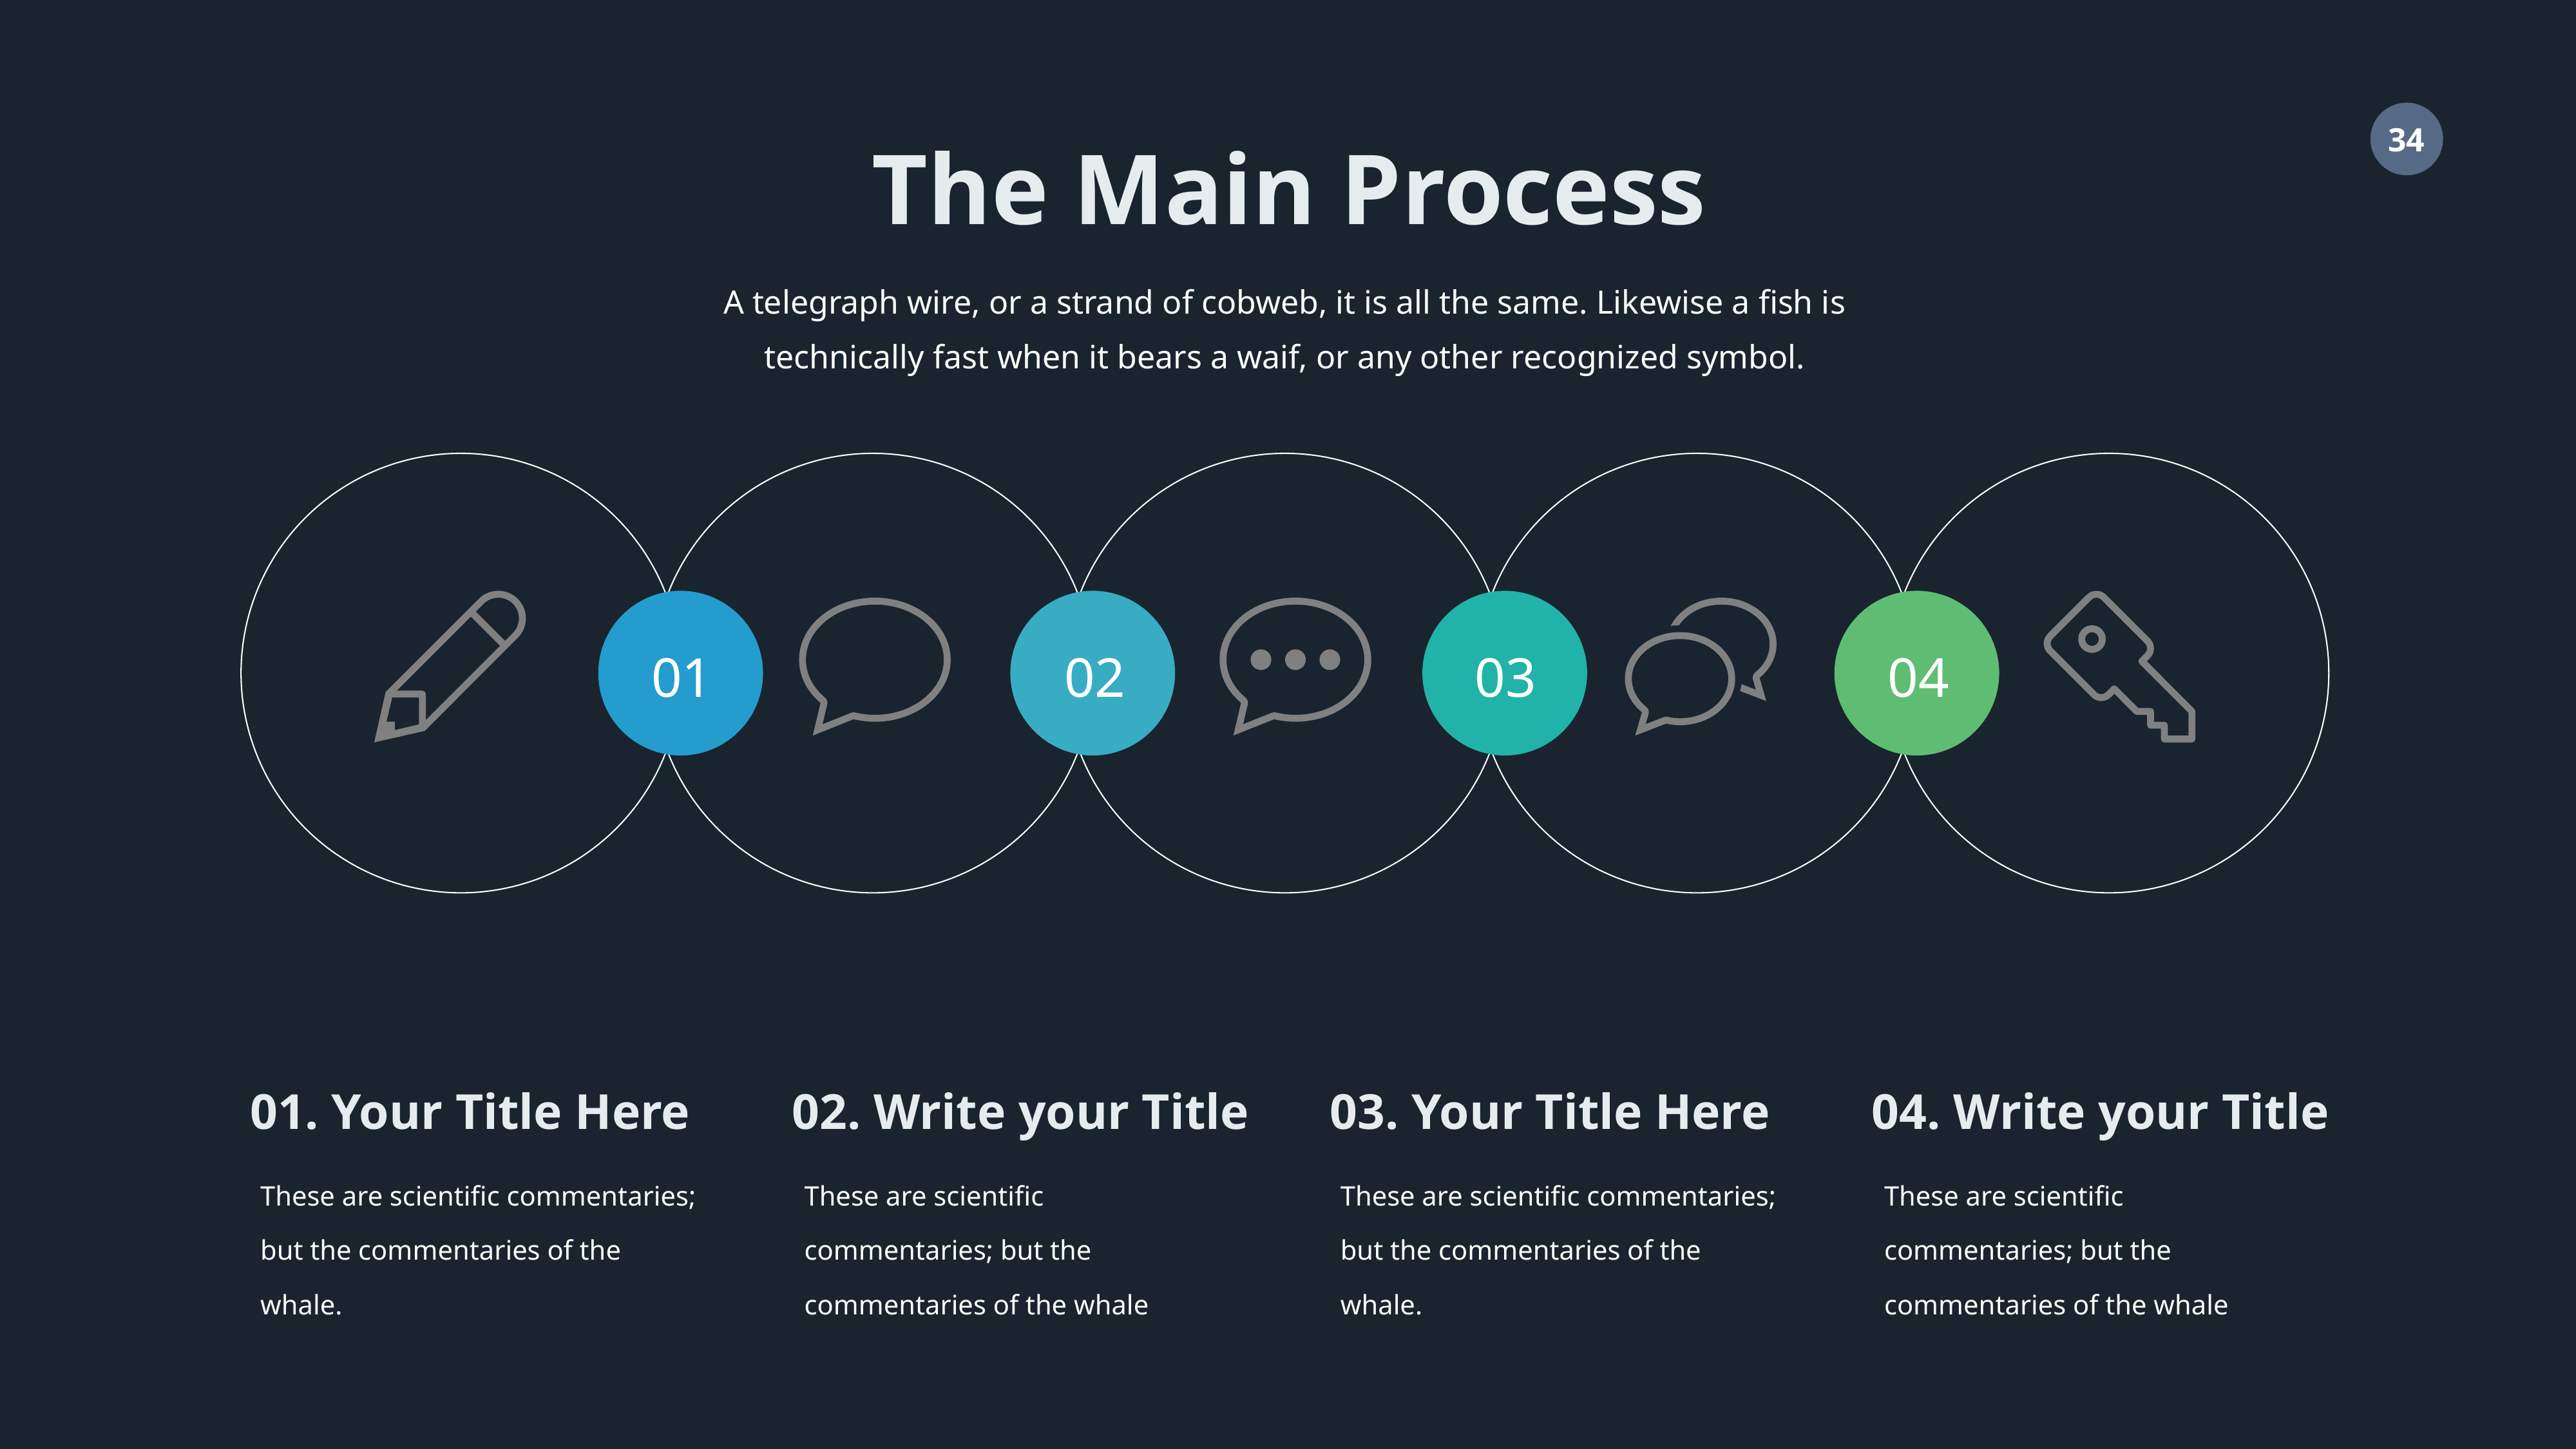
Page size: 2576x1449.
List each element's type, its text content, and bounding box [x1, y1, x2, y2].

text_box 02. Write your Title [782, 1076, 1259, 1144]
text_box 04 [1863, 638, 1974, 713]
text_box 02 [1040, 638, 1150, 713]
text_box 01. Your Title Here [240, 1076, 700, 1144]
text_box These are scientific commentaries; but the commentaries of the whale [1875, 1151, 2306, 1325]
text_box [668, 452, 1078, 894]
text_box [799, 598, 951, 736]
text_box 03 [1450, 638, 1561, 713]
text_box These are scientific commentaries; but the commentaries of the whale [794, 1151, 1226, 1325]
text_box 04. Write your Title [1862, 1076, 2339, 1144]
text_box [1492, 452, 1902, 894]
text_box [1009, 590, 1176, 757]
text_box [1080, 452, 1490, 894]
text_box [1670, 598, 1777, 701]
text_box [374, 591, 526, 743]
text_box 01 [627, 638, 737, 713]
text_box [1625, 632, 1735, 736]
text_box A telegraph wire, or a strand of cobweb, it is all the same. Likewise a fish is technically fast when it bears a waif, or any other recognized symbol. [704, 260, 1865, 380]
text_box [2043, 591, 2196, 743]
text_box These are scientific commentaries; but the commentaries of the whale. [1330, 1151, 1791, 1325]
text_box 03. Your Title Here [1320, 1076, 1780, 1144]
text_box The Main Process [862, 123, 1716, 249]
text_box These are scientific commentaries; but the commentaries of the whale. [251, 1151, 711, 1325]
text_box [1422, 590, 1588, 757]
text_box [1219, 598, 1371, 736]
text_box [1904, 452, 2330, 894]
text_box [240, 452, 666, 894]
text_box [1833, 590, 2000, 757]
text_box [597, 590, 764, 757]
